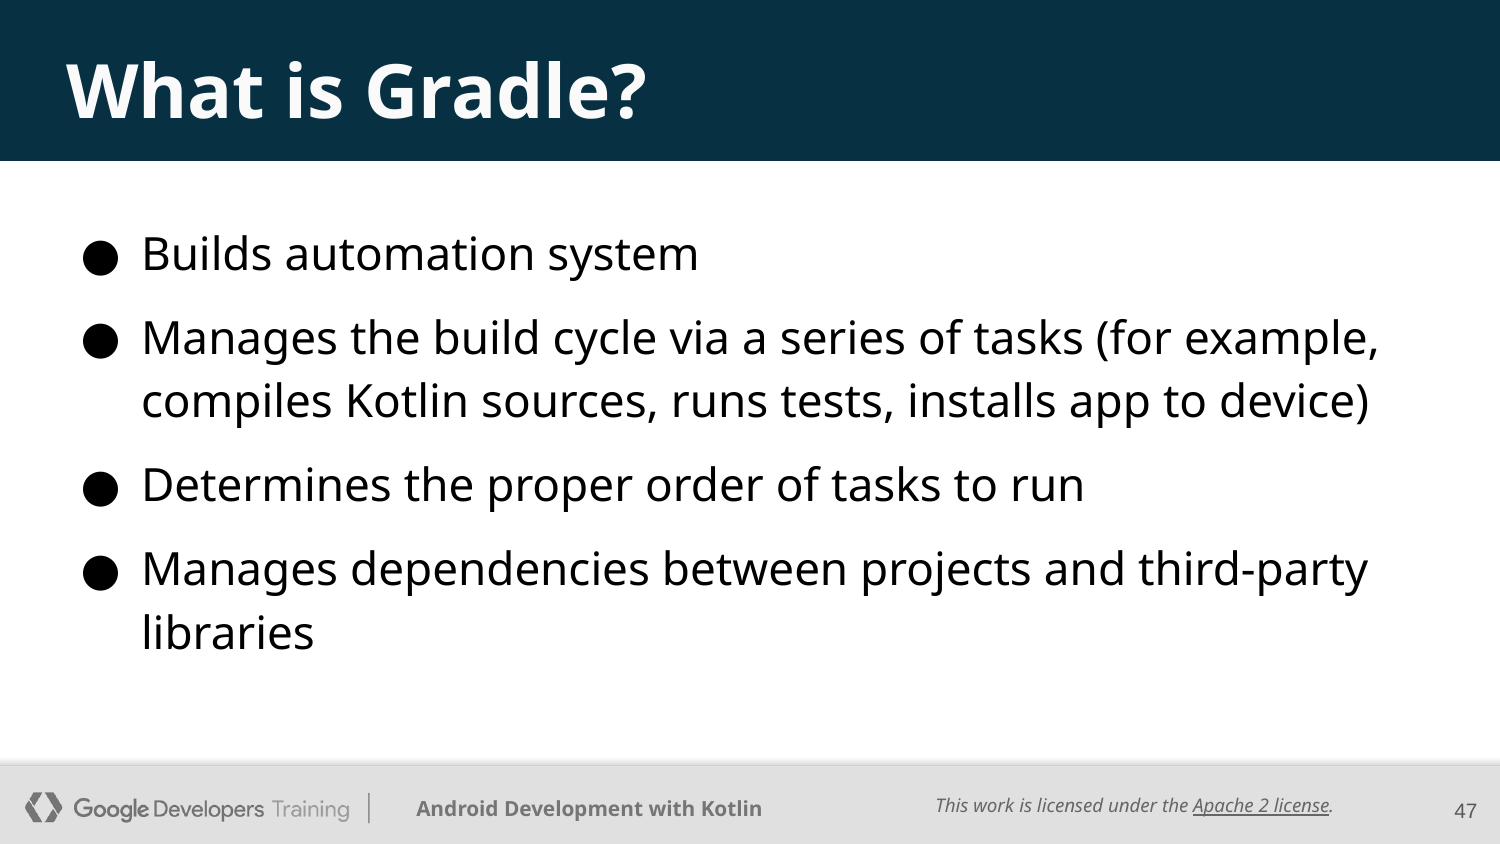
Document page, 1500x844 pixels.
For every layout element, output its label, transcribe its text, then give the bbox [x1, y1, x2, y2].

list Builds automation system Manages the build cycle via a series of tasks (for example, compiles Kotlin sources, runs tests, installs app to device) Determines the proper order of tasks to run Manages dependencies between projects and third-party libraries [51, 201, 1449, 726]
title What is Gradle? [51, 28, 1449, 122]
slide_number ‹#› [1402, 777, 1493, 842]
picture [0, 161, 1500, 844]
